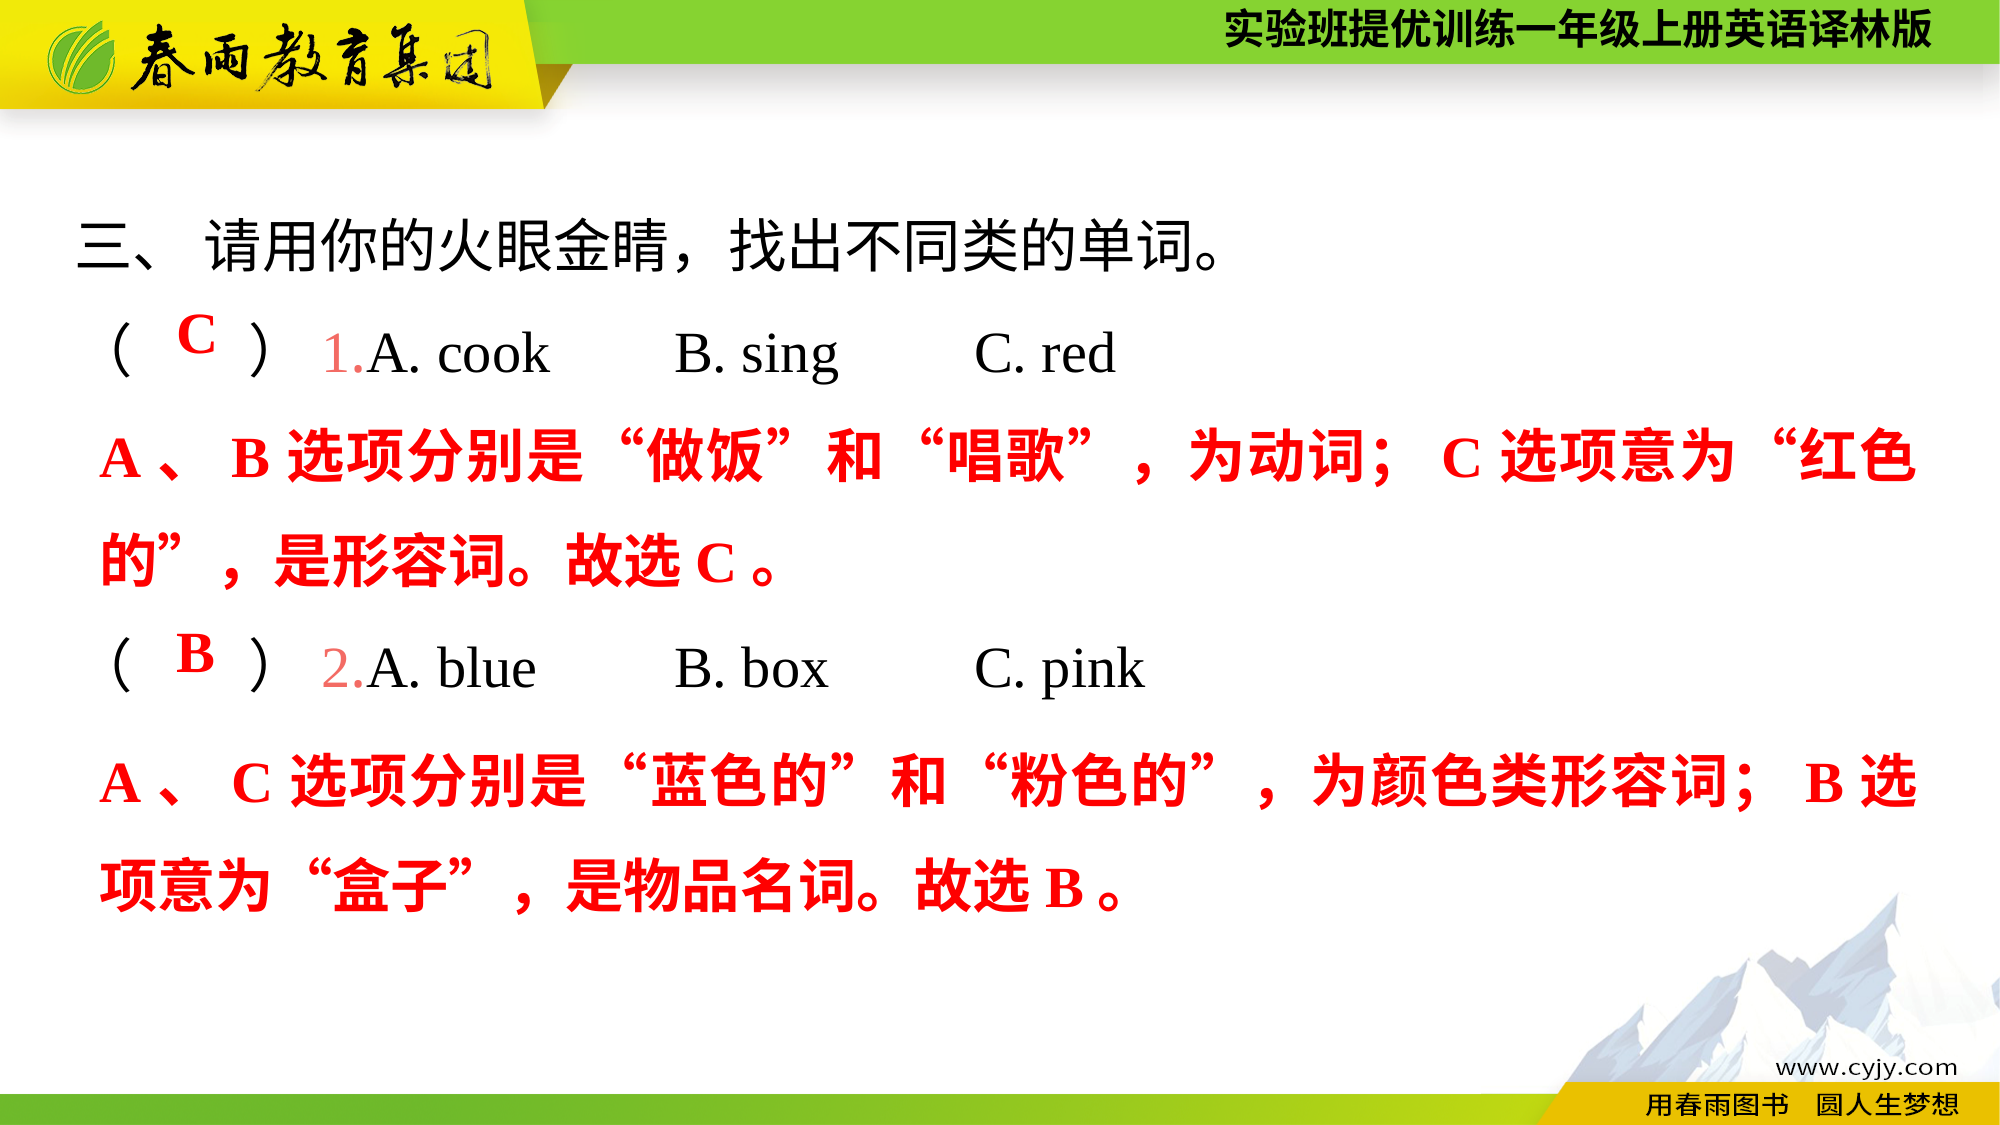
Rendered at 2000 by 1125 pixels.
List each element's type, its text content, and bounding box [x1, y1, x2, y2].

picture [0, 0, 2000, 1125]
text_box B [161, 606, 231, 692]
text_box C [161, 288, 234, 373]
text_box A、B选项分别是“做饭”和“唱歌”，为动词；C选项意为“红色的”，是形容词。故选C。 [84, 376, 1933, 602]
text_box A、C选项分别是“蓝色的”和“粉色的”，为颜色类形容词；B选项意为“盒子”，是物品名词。故选B。 [84, 701, 1933, 927]
list 三、 请用你的火眼金睛，找出不同类的单词。 （ ）1.A. cook B. sing C. red （ ）2.A. blue B. box C. pink [59, 166, 1944, 713]
